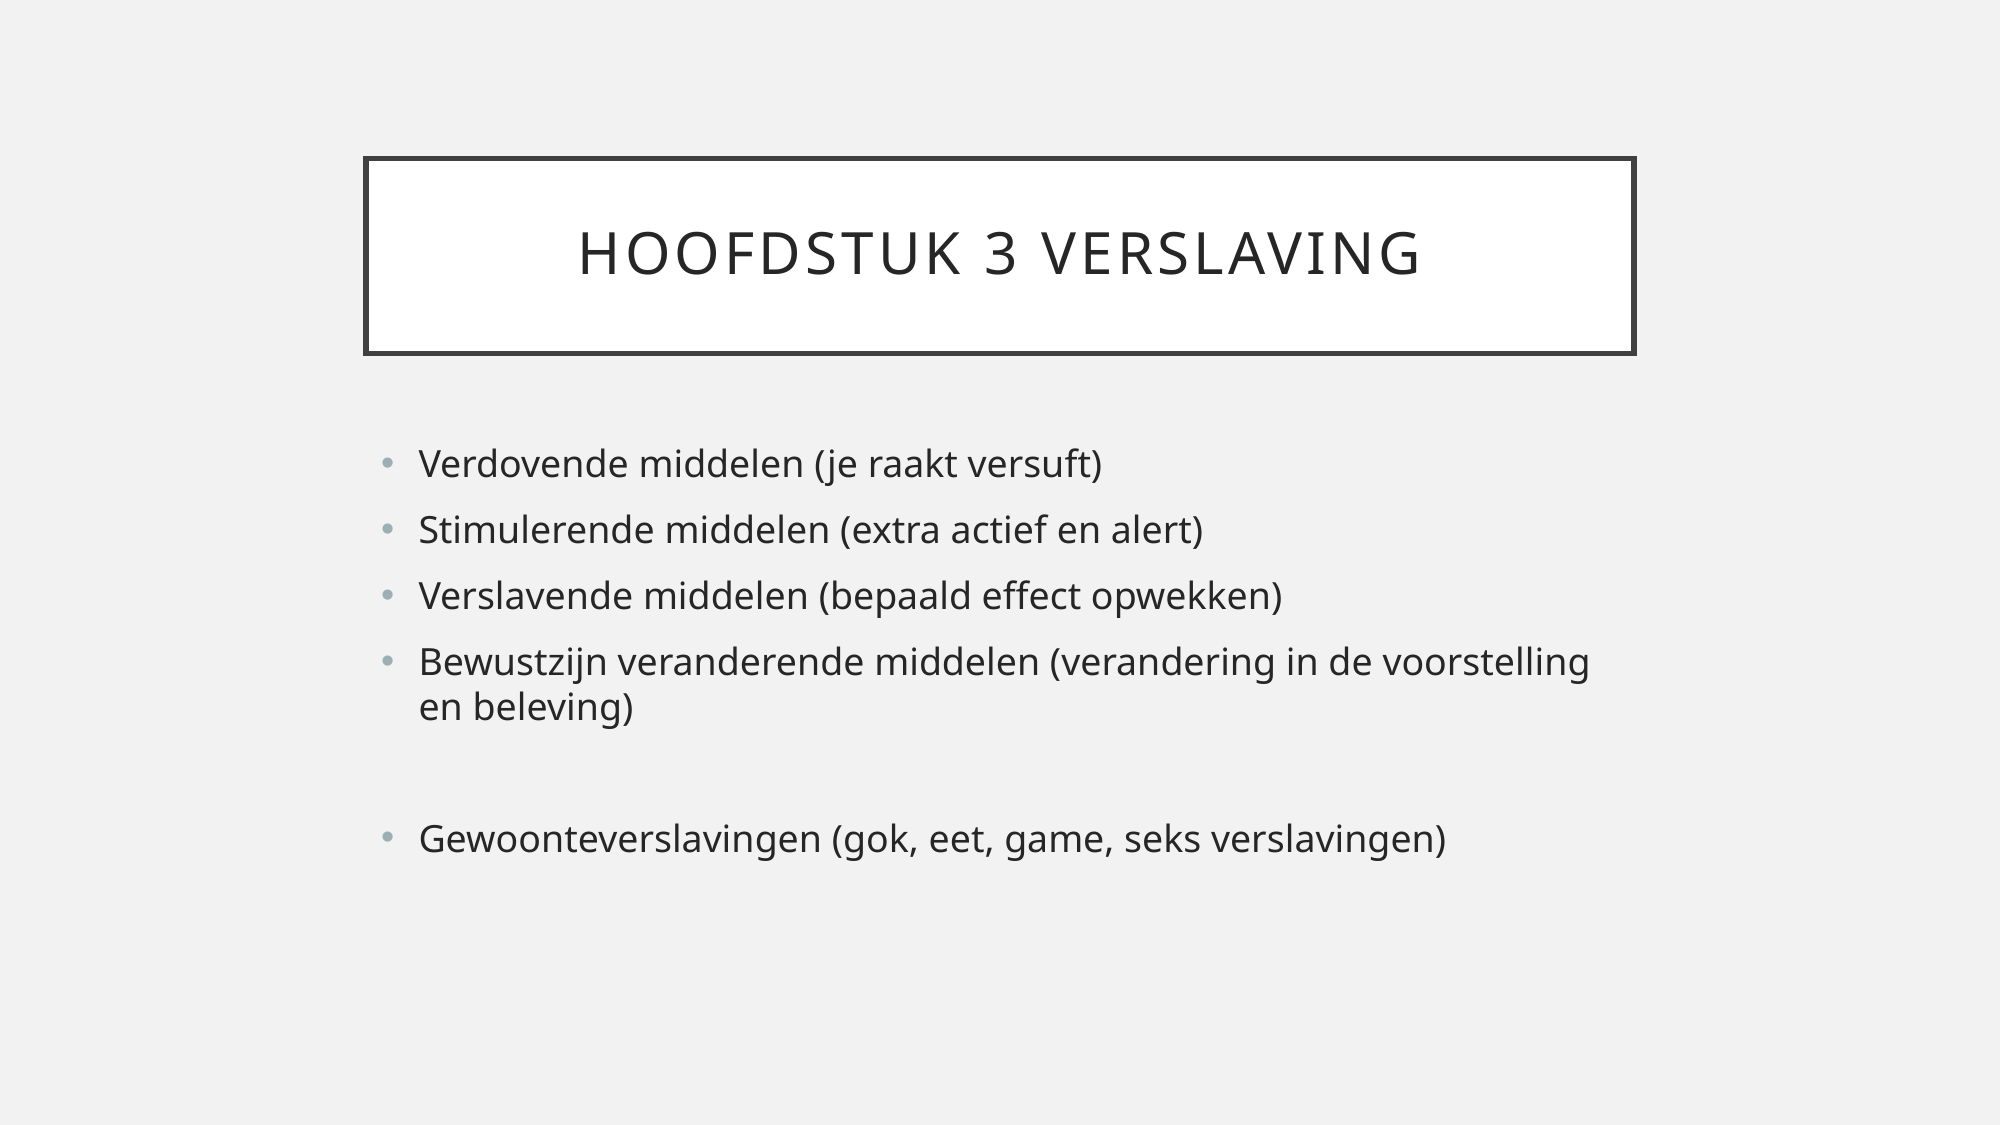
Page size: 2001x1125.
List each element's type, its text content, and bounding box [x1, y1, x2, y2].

list Verdovende middelen (je raakt versuft) Stimulerende middelen (extra actief en alert) Verslavende middelen (bepaald effect opwekken) Bewustzijn veranderende middelen (verandering in de voorstelling en beleving) Gewoonteverslavingen (gok, eet, game, seks verslavingen) [366, 432, 1634, 942]
title Hoofdstuk 3 verslaving [363, 156, 1637, 356]
